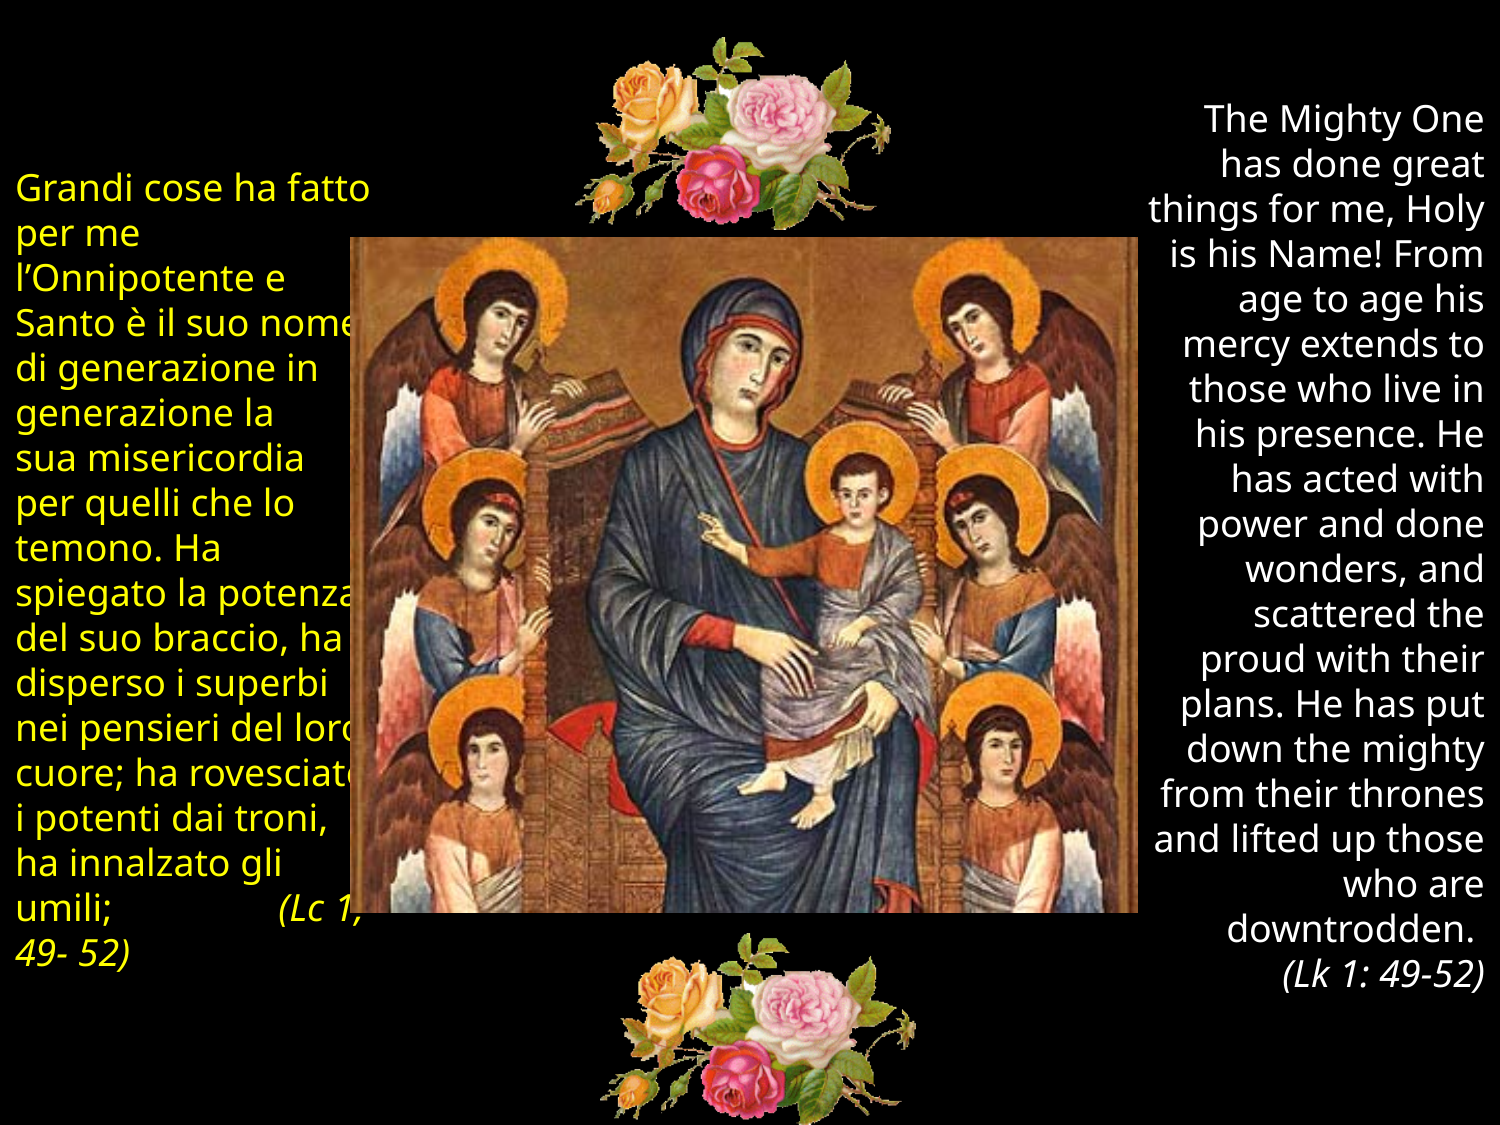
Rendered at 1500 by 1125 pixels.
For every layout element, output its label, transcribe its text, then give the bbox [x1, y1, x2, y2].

picture [574, 37, 891, 230]
text_box The Mighty One has done great things for me, Holy is his Name! From age to age his mercy extends to those who live in his presence. He has acted with power and done wonders, and scattered the proud with their plans. He has put down the mighty from their thrones and lifted up those who are downtrodden. (Lk 1: 49-52) [1124, 87, 1500, 1003]
picture [599, 932, 916, 1125]
picture [349, 237, 1138, 914]
title Grandi cose ha fatto per me l’Onnipotente e Santo è il suo nome; di generazione in generazione la sua misericordia per quelli che lo temono. Ha spiegato la potenza del suo braccio, ha disperso i superbi nei pensieri del loro cuore; ha rovesciato i potenti dai troni, ha innalzato gli umili; (Lc 1, 49- 52) [0, 474, 344, 663]
